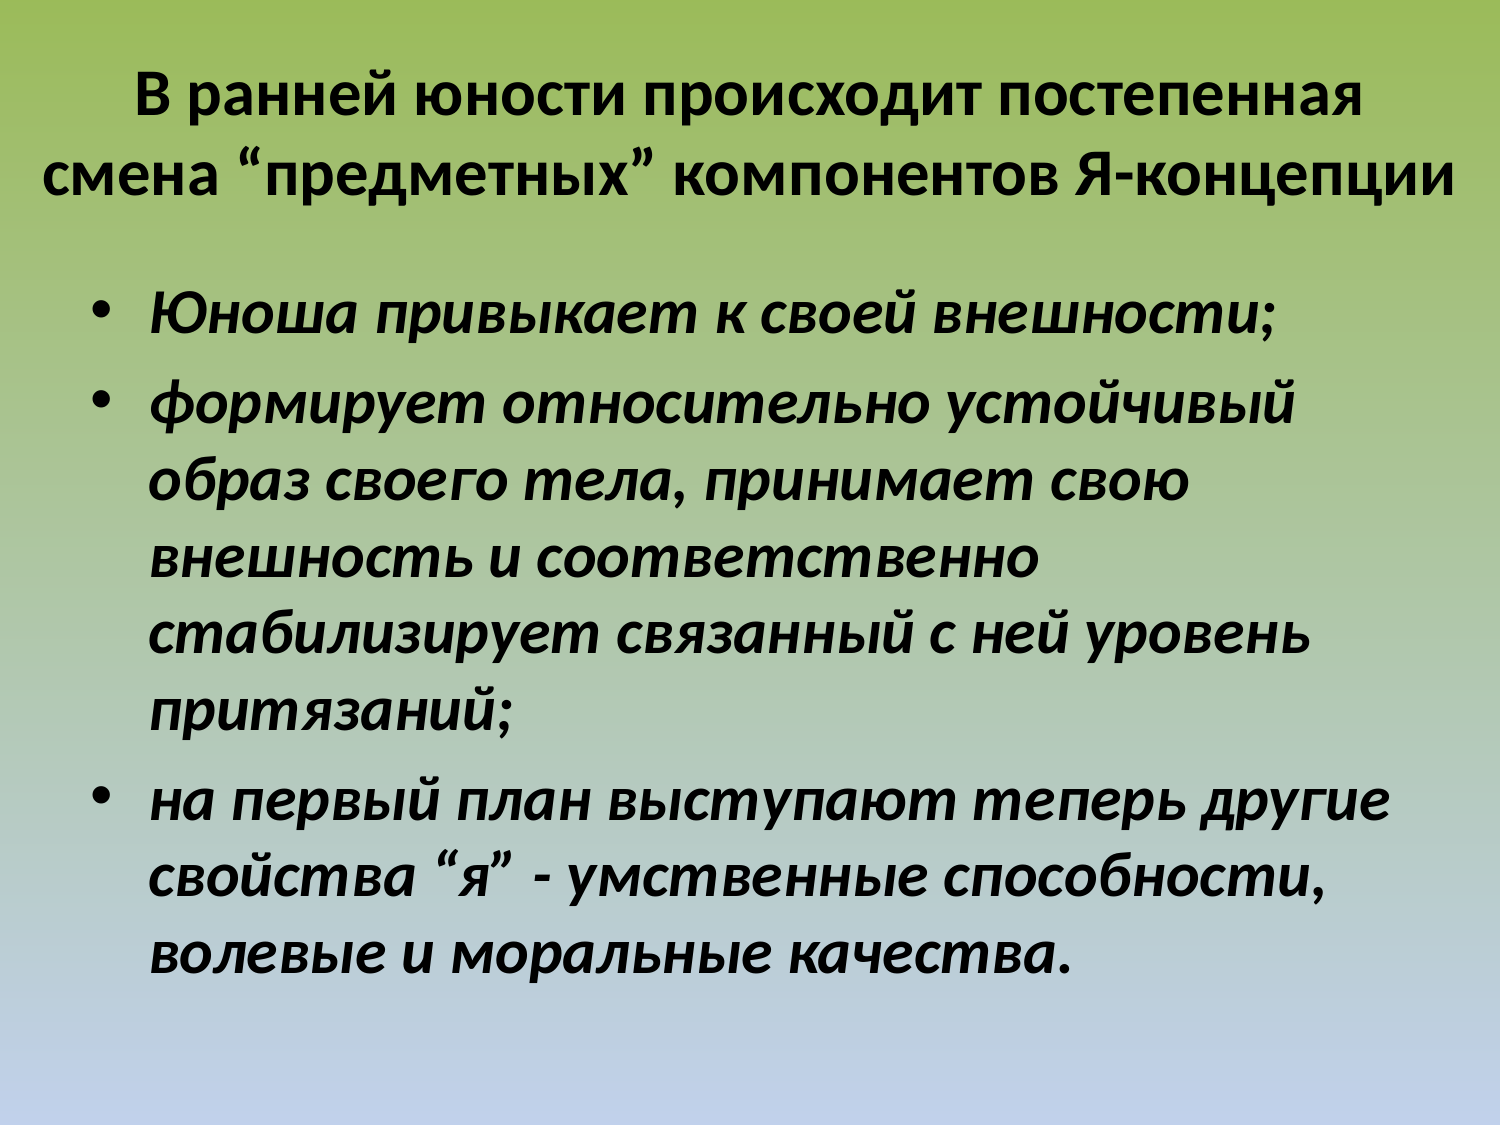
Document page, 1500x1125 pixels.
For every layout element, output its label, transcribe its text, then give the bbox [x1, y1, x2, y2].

title В ранней юности происходит постепенная смена “предметных” компонентов Я-концепции [23, 46, 1477, 211]
list Юноша привыкает к своей внешности; формирует относительно устойчивый образ своего тела, принимает свою внешность и соответственно стабилизирует связанный с ней уровень притязаний; на первый план выступают теперь другие свойства “я” - умственные способности, волевые и моральные качества. [75, 262, 1425, 1005]
